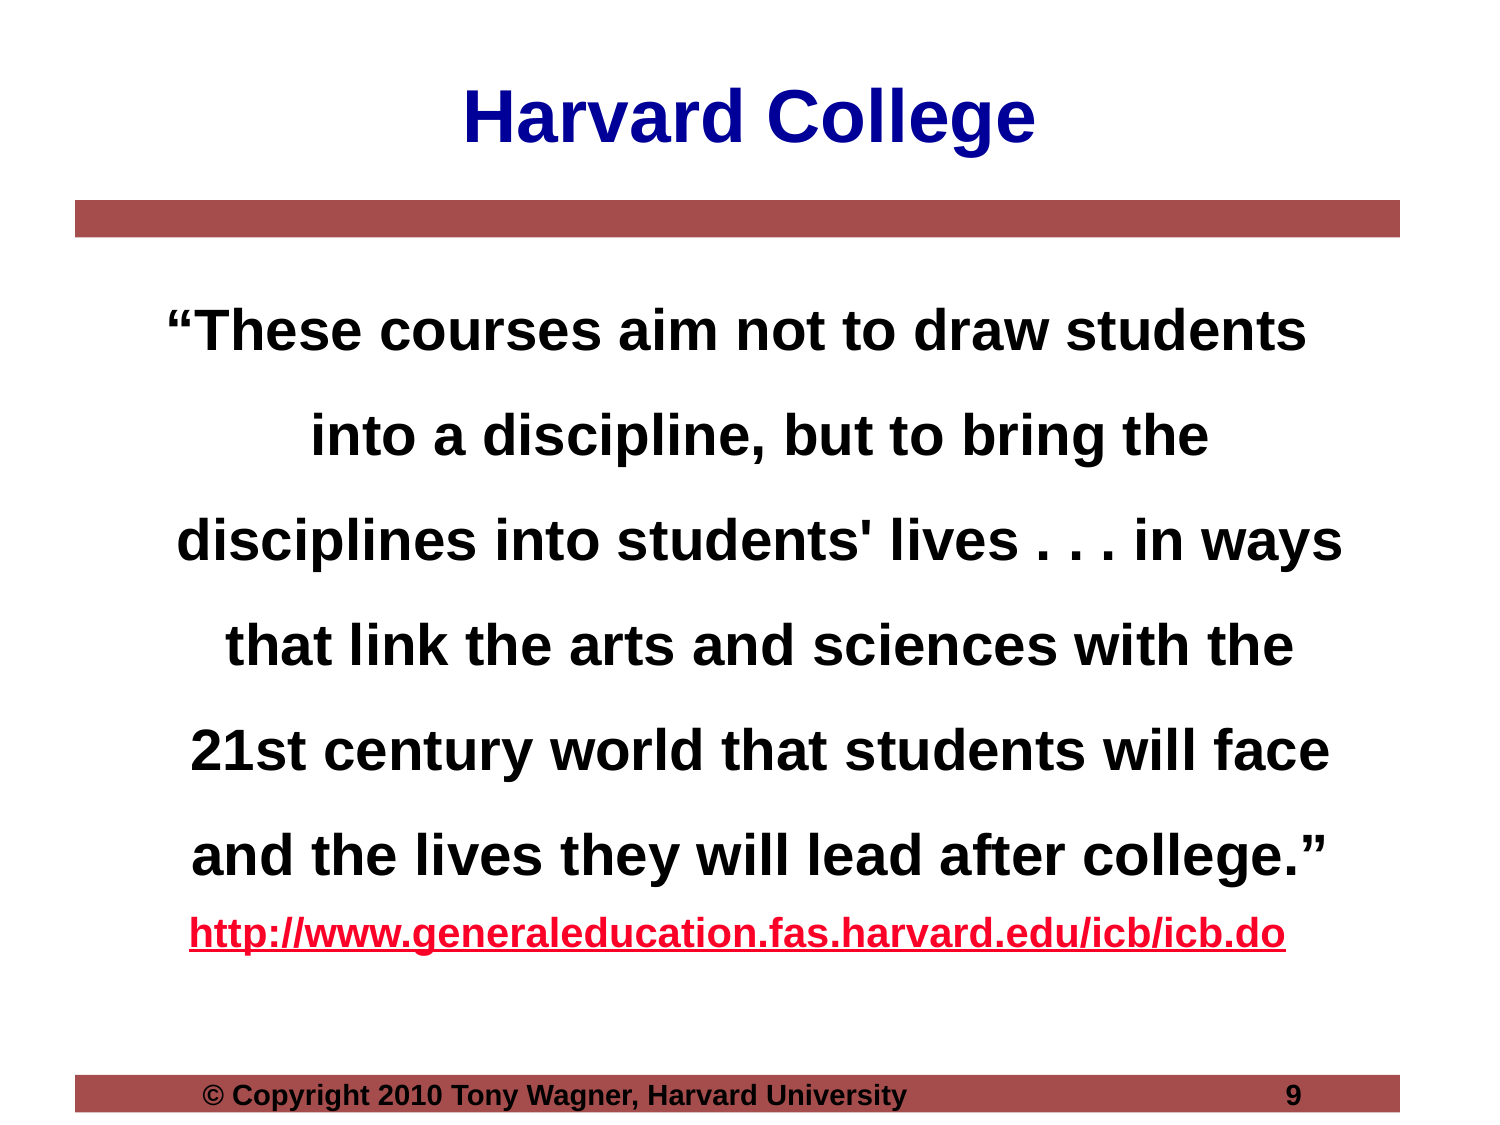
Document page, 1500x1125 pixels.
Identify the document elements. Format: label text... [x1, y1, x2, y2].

list “These courses aim not to draw students into a discipline, but to bring the disciplines into students' lives . . . in ways that link the arts and sciences with the 21st century world that students will face and the lives they will lead after college.” http://www.generaleducation.fas.harvard.edu/icb/icb.do [99, 249, 1376, 1038]
title Harvard College [161, 49, 1339, 188]
